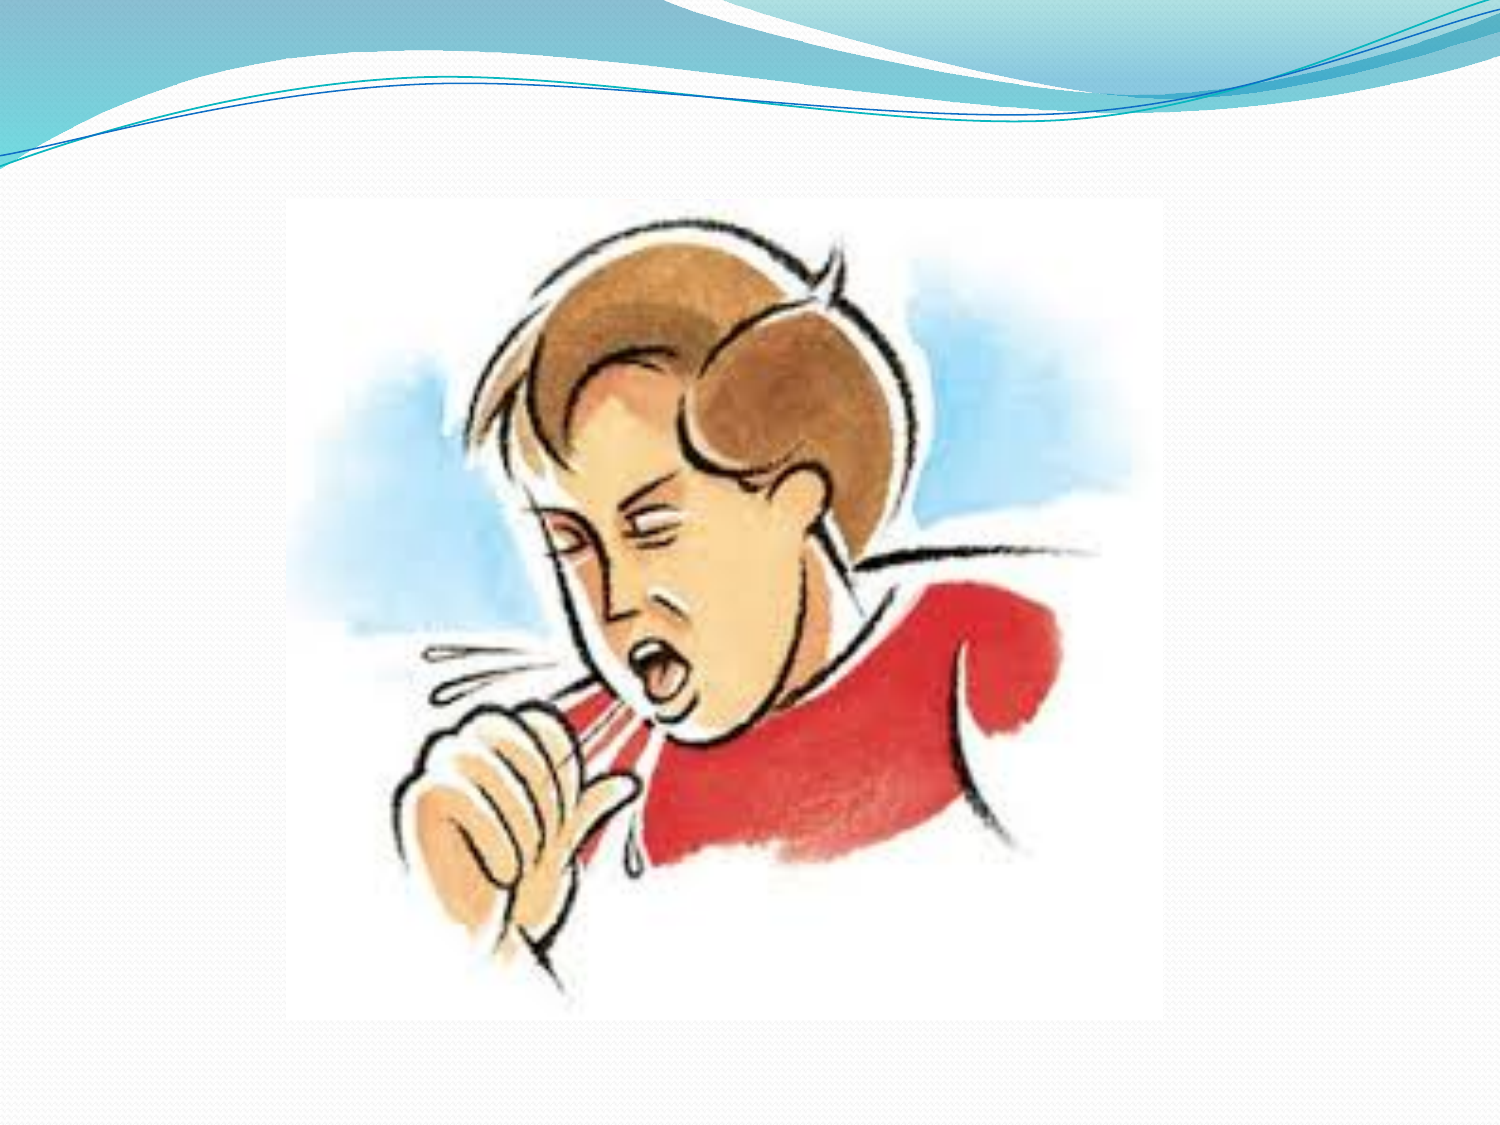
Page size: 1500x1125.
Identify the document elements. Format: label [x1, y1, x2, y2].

list [286, 199, 1163, 1020]
